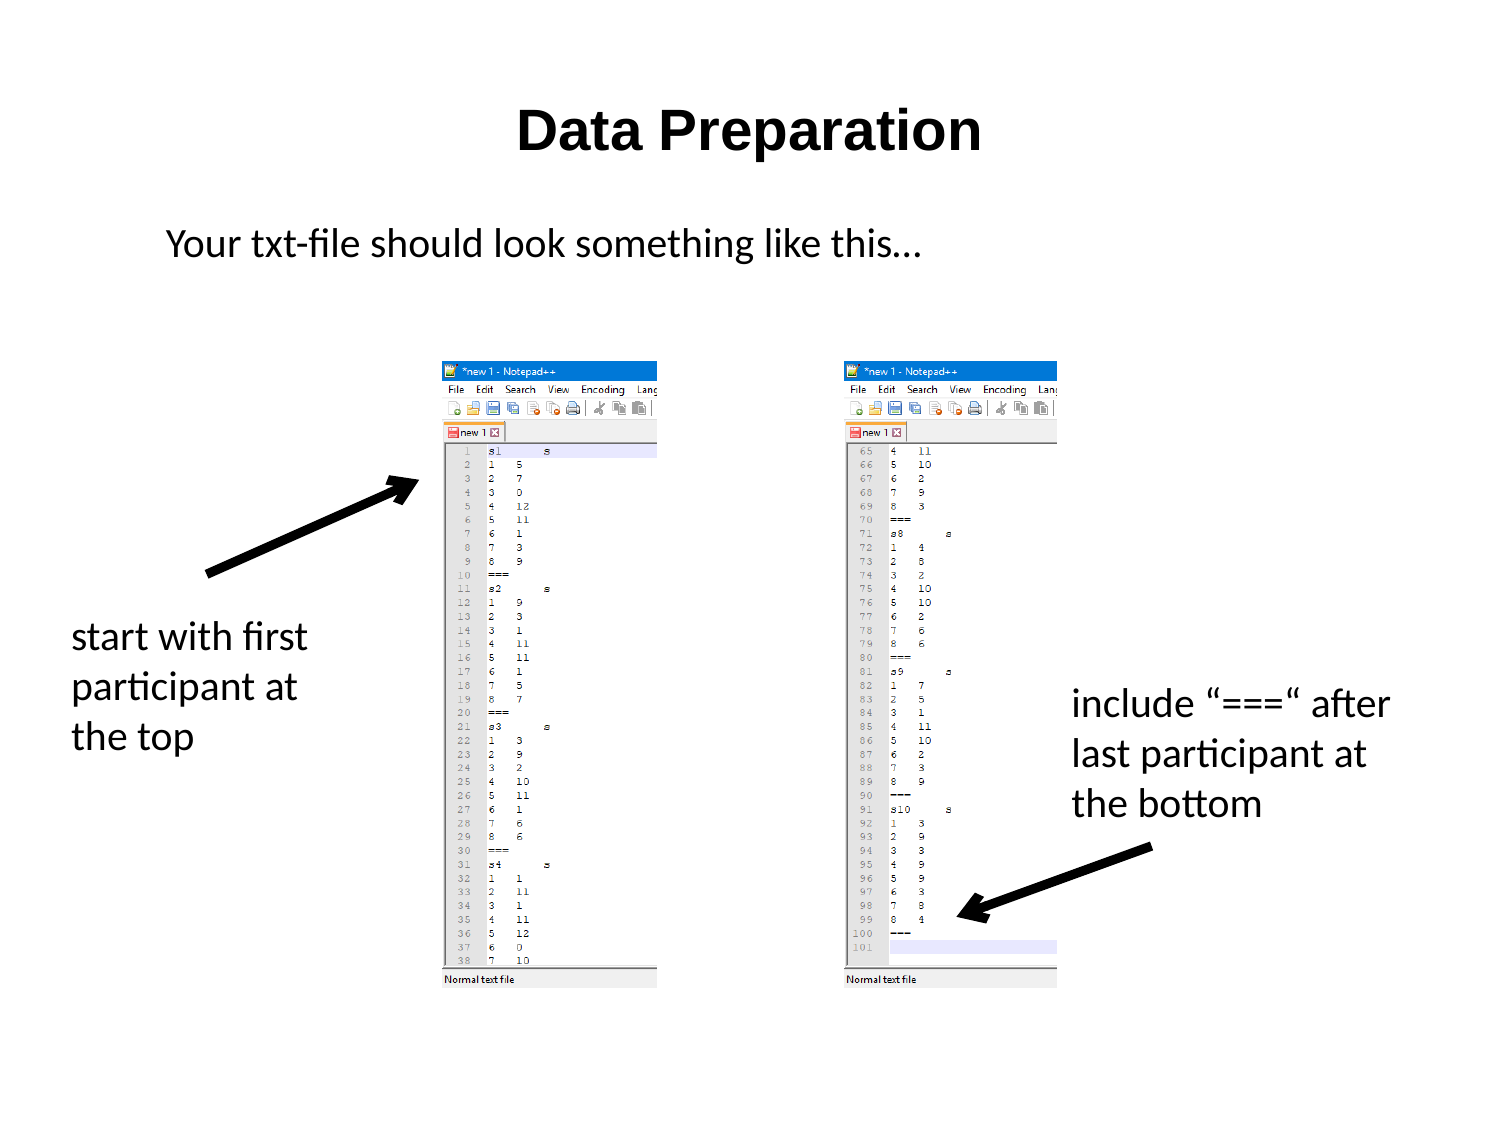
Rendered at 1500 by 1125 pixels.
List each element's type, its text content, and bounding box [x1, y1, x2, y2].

picture [442, 361, 658, 988]
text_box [206, 479, 420, 575]
text_box Your txt-file should look something like this… [151, 208, 1356, 273]
text_box include “===“ after last participant at the bottom [1062, 668, 1435, 834]
picture [844, 361, 1058, 988]
text_box Data Preparation [0, 84, 1500, 185]
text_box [956, 845, 1152, 918]
text_box start with first participant at the top [56, 601, 340, 767]
